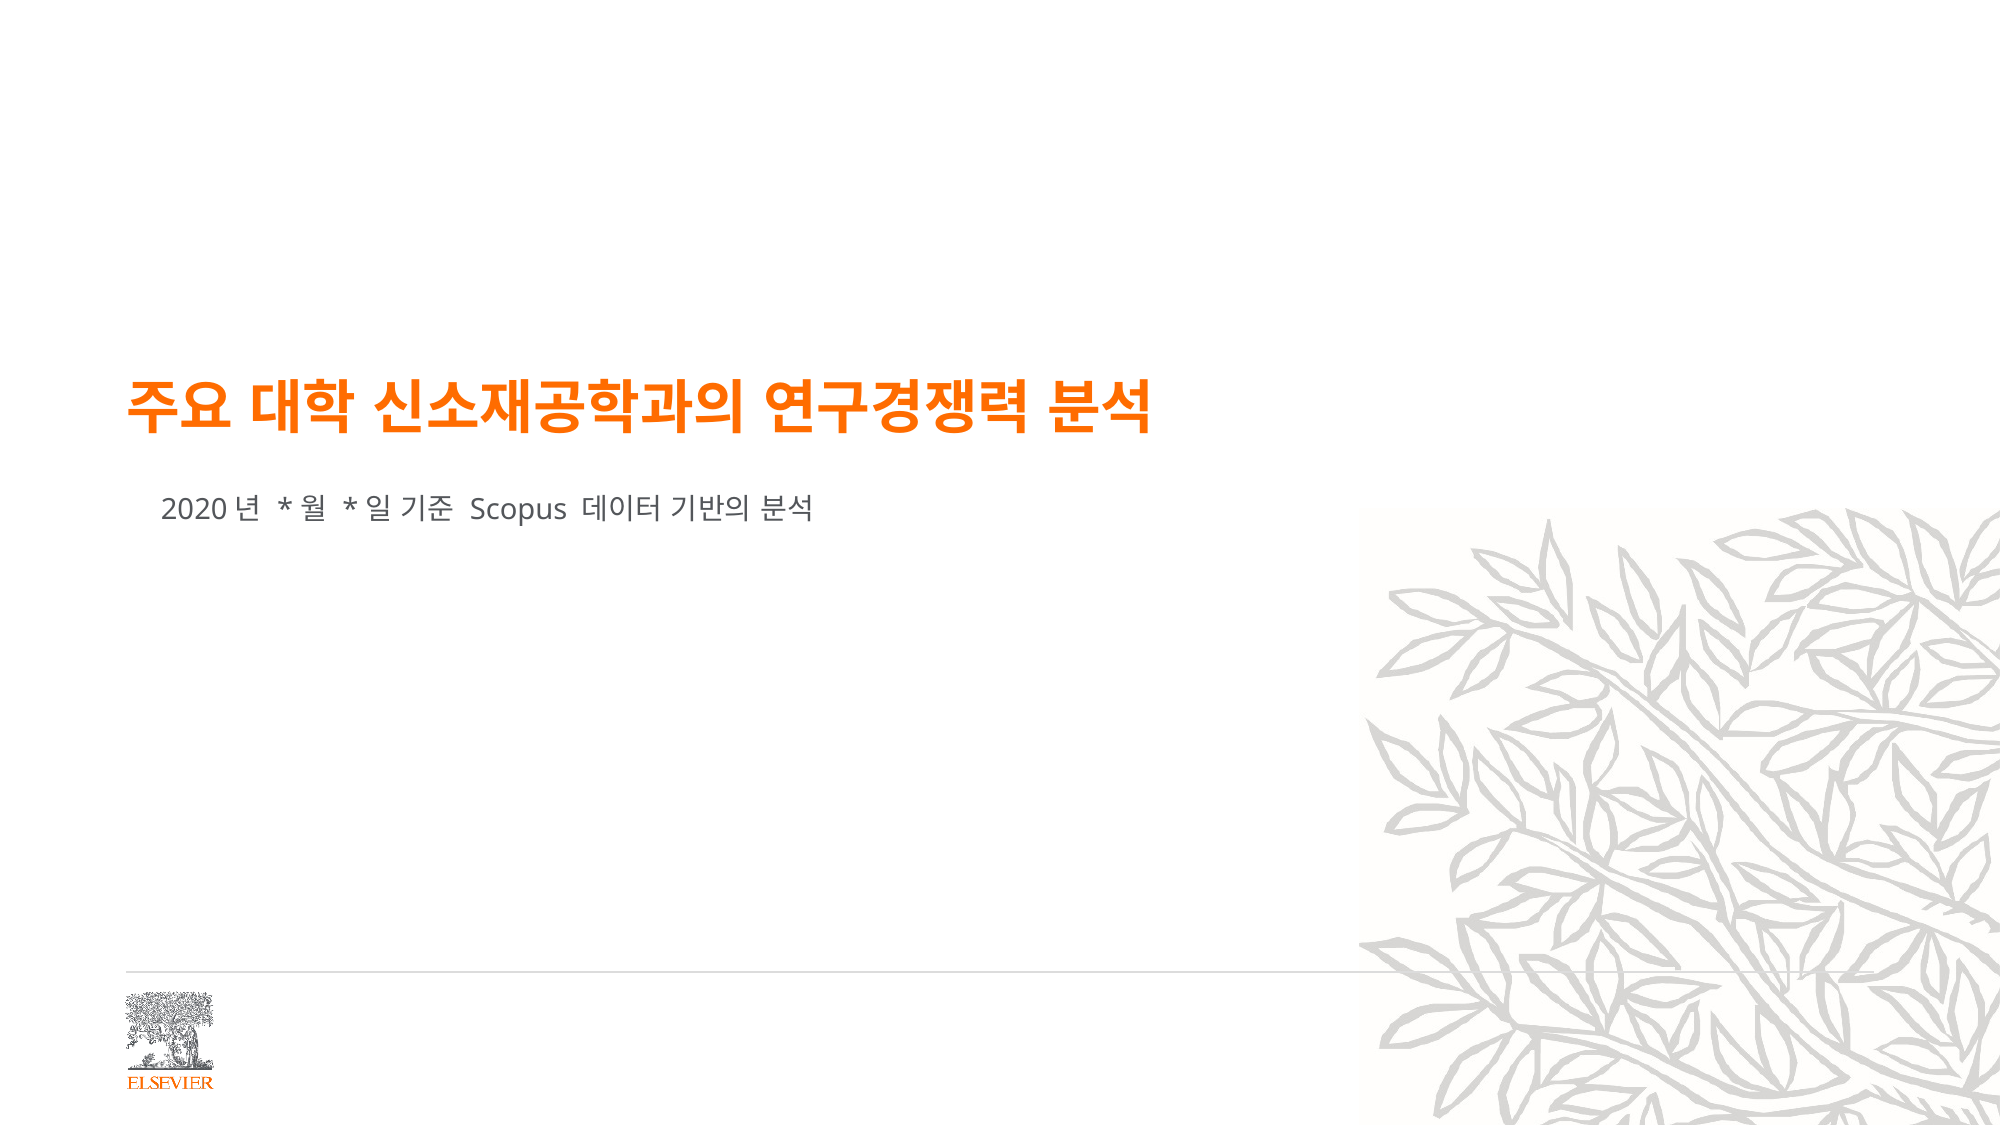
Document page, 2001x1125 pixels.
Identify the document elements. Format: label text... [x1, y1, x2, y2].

title 주요 대학 신소재공학과의 연구경쟁력 분석 [126, 95, 1493, 715]
picture [1359, 508, 2000, 1125]
text_box 2020년 *월 *일 기준 Scopus 데이터 기반의 분석 [146, 483, 1132, 533]
picture [125, 991, 214, 1089]
